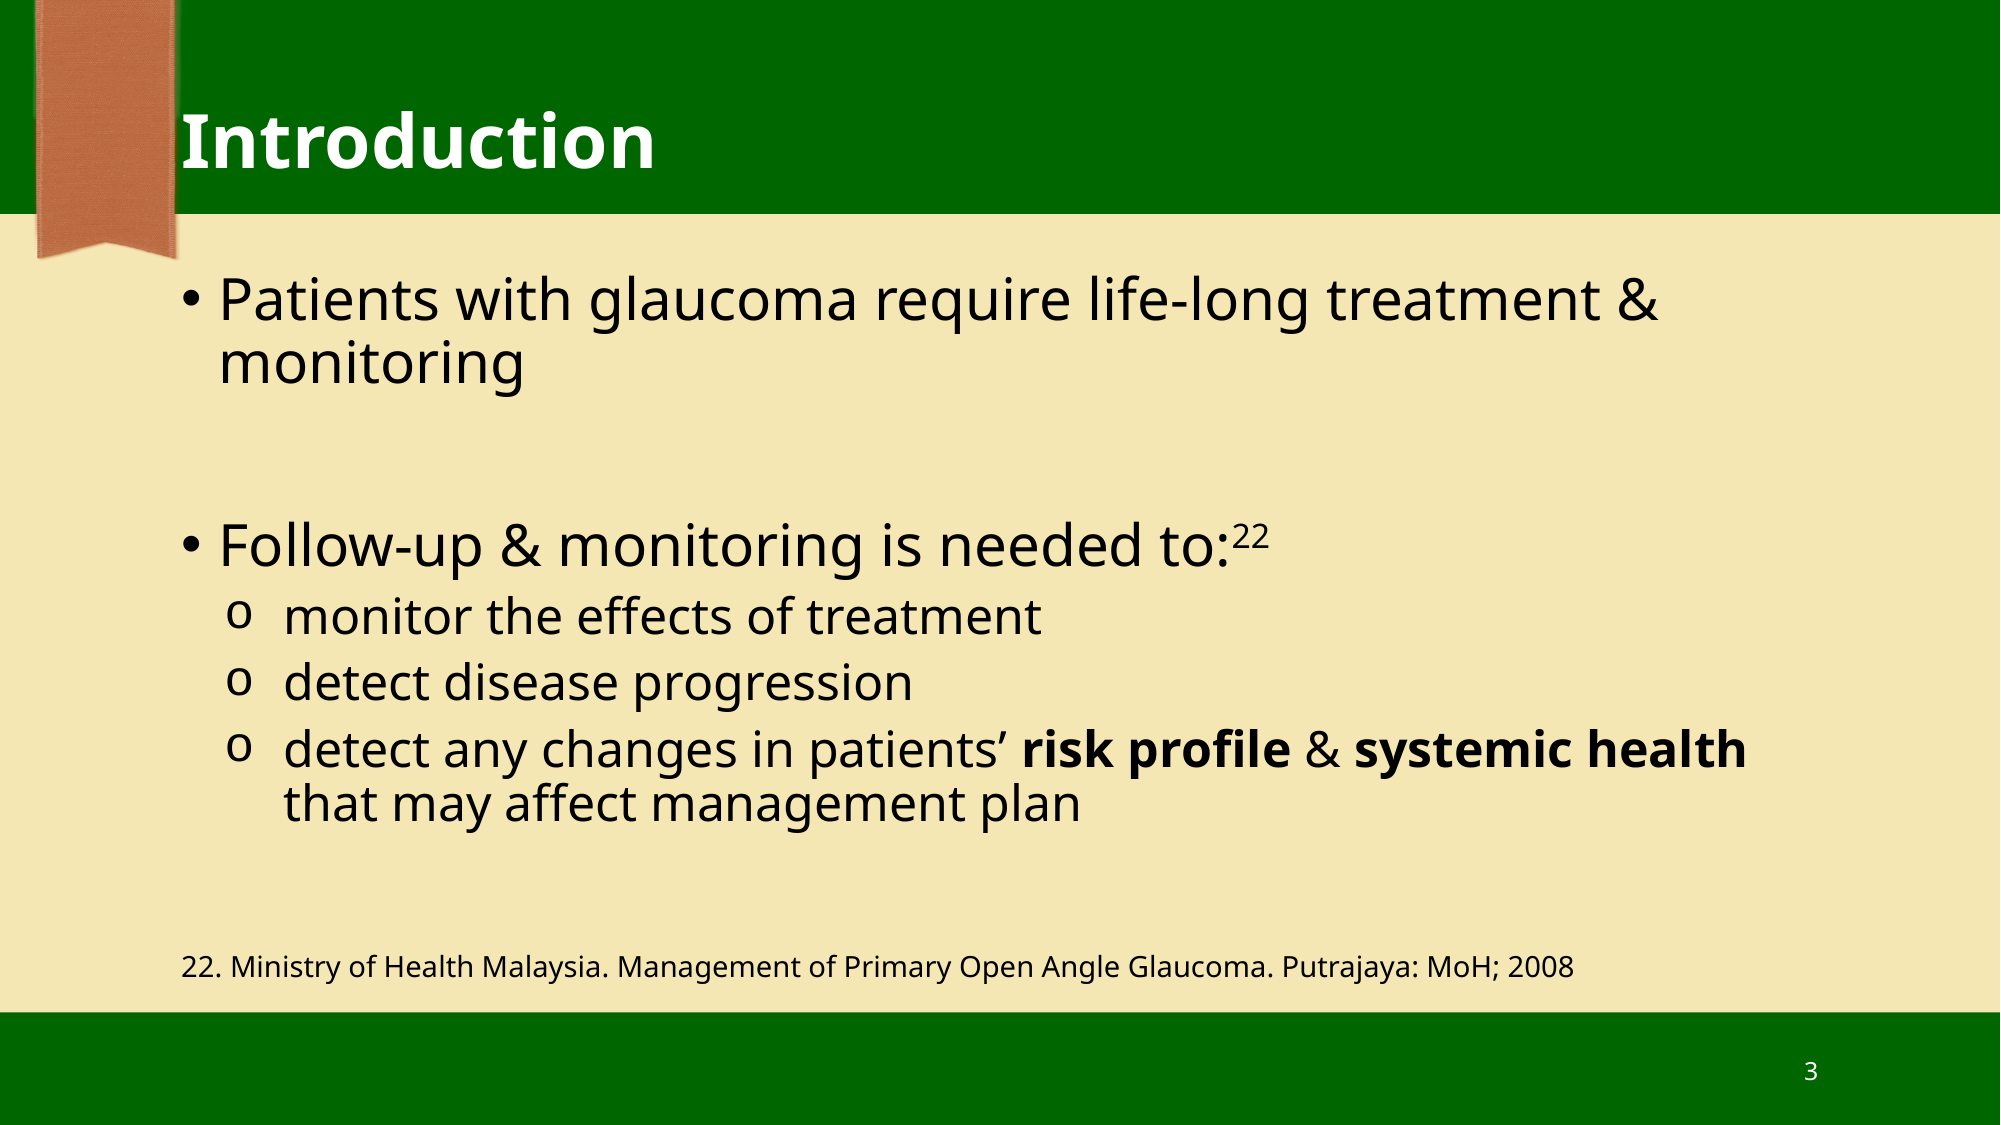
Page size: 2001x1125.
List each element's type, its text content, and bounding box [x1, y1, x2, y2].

title Introduction [181, 12, 1819, 193]
slide_number 3 [1518, 1042, 1819, 1103]
list Patients with glaucoma require life-long treatment & monitoring Follow-up & monitoring is needed to:22 monitor the effects of treatment detect disease progression detect any changes in patients’ risk profile & systemic health that may affect management plan 22. Ministry of Health Malaysia. Management of Primary Open Angle Glaucoma. Putrajaya: MoH; 2008 [181, 262, 1819, 1013]
